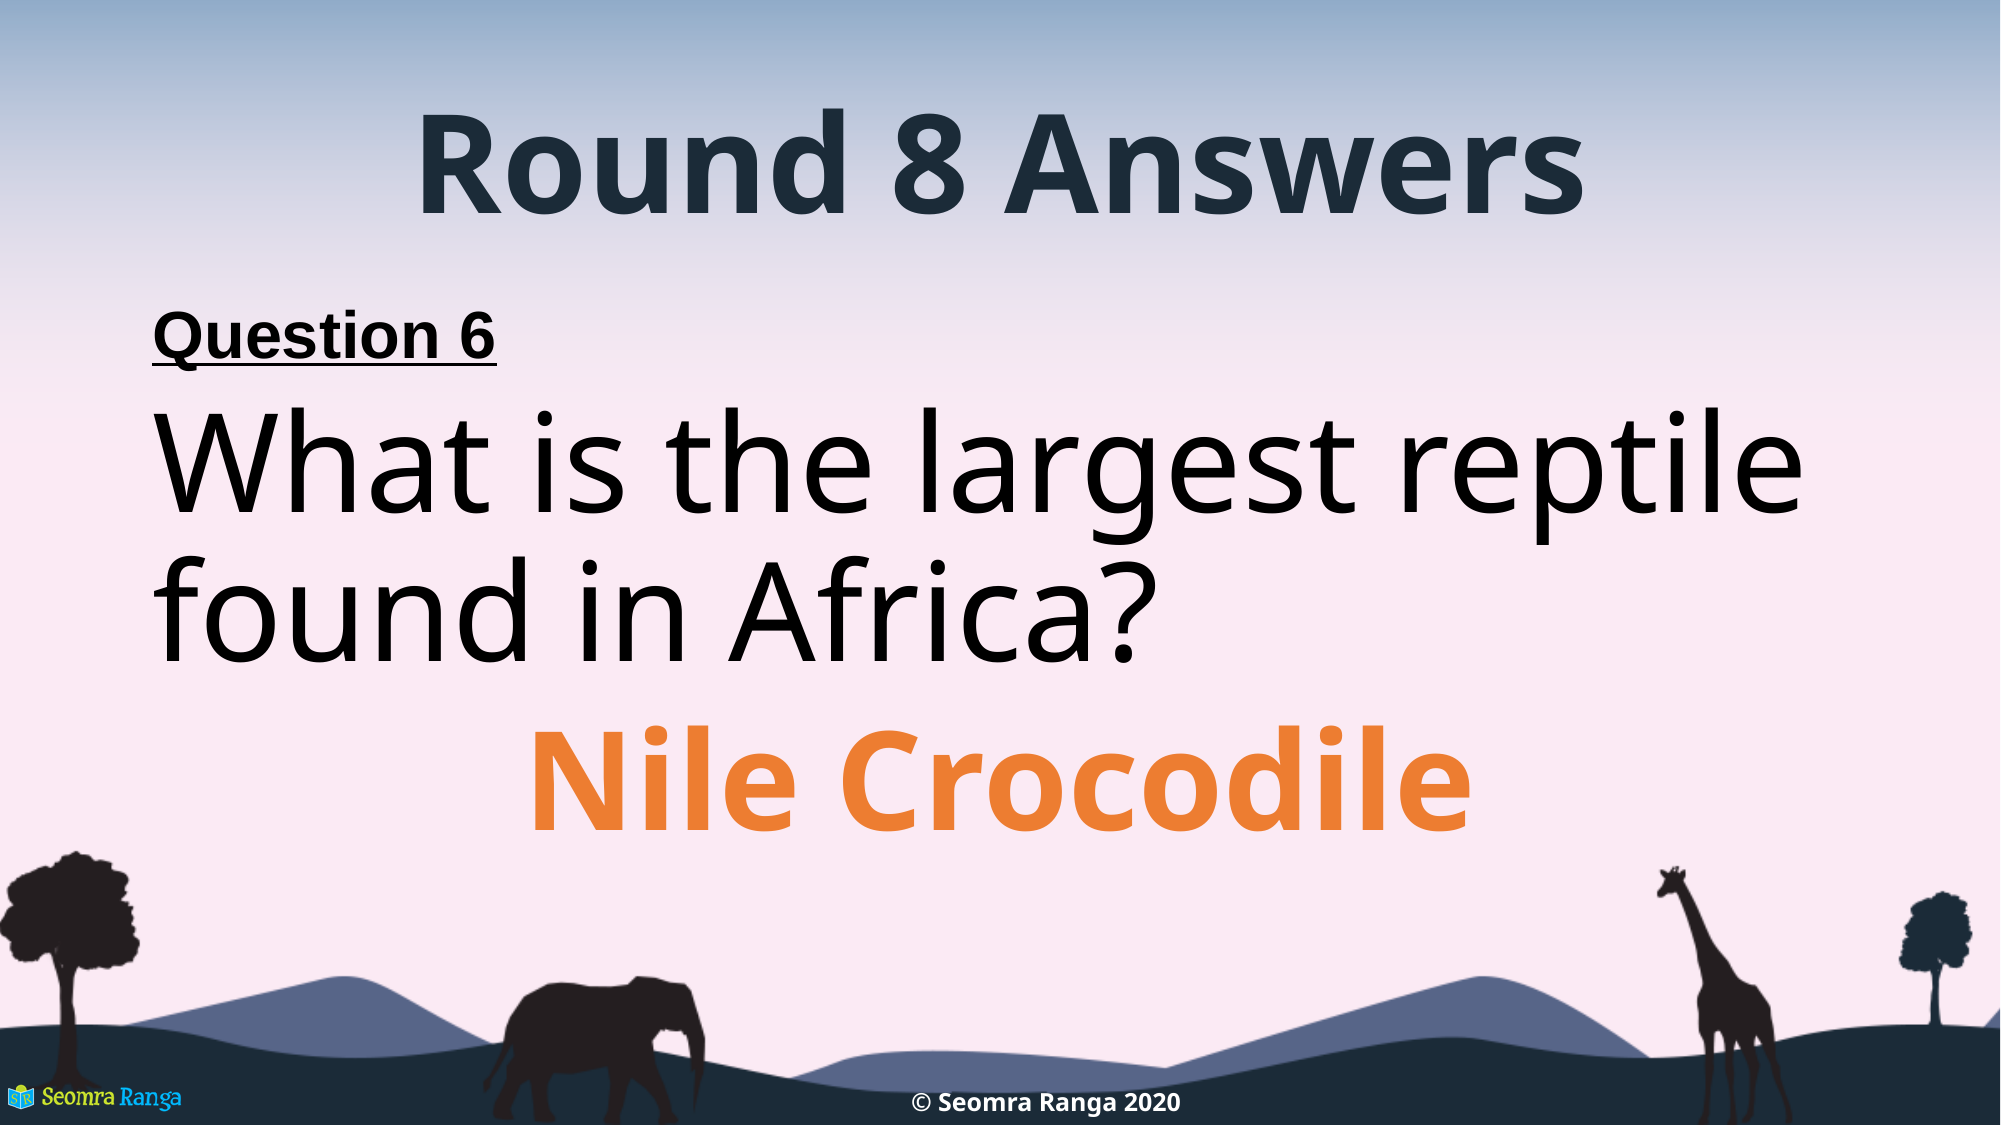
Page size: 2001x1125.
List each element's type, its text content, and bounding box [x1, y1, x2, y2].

text_box © Seomra Ranga 2020 www.seomraranga.com [762, 1079, 1330, 1125]
title Round 8 Answers [137, 59, 1863, 278]
list Question 6 What is the largest reptile found in Africa? Nile Crocodile [137, 293, 1863, 1014]
picture [0, 0, 2001, 1125]
